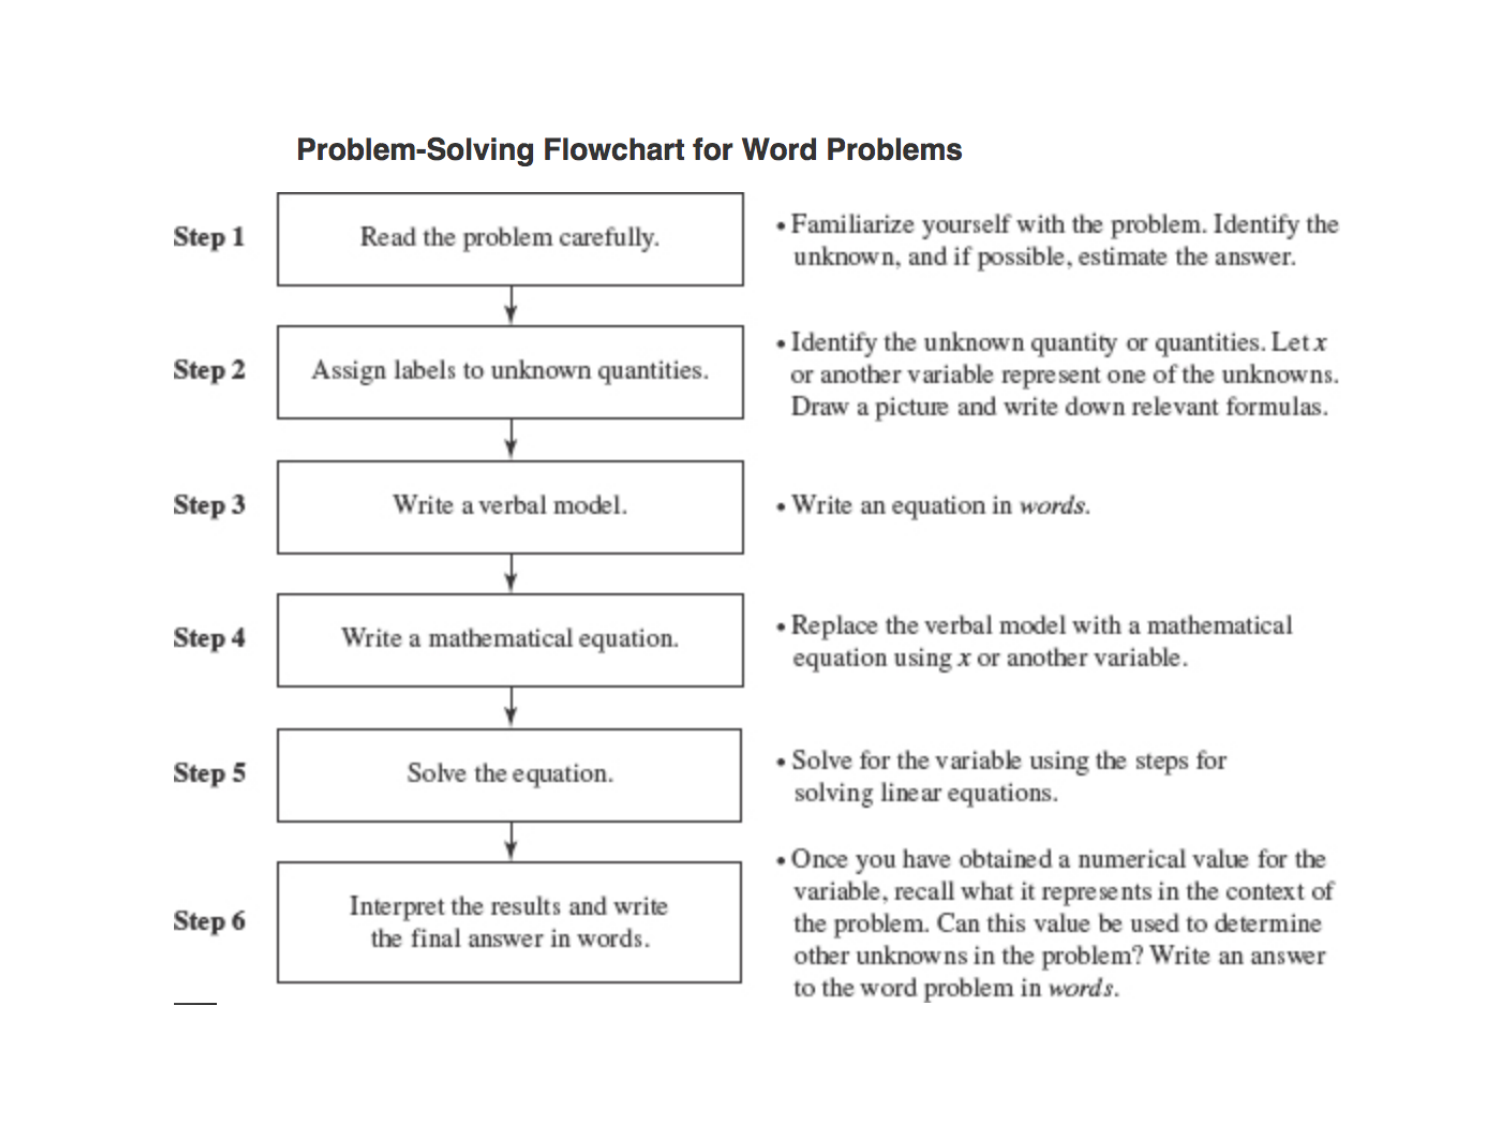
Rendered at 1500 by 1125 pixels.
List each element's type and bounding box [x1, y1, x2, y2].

list [0, 130, 1500, 1006]
